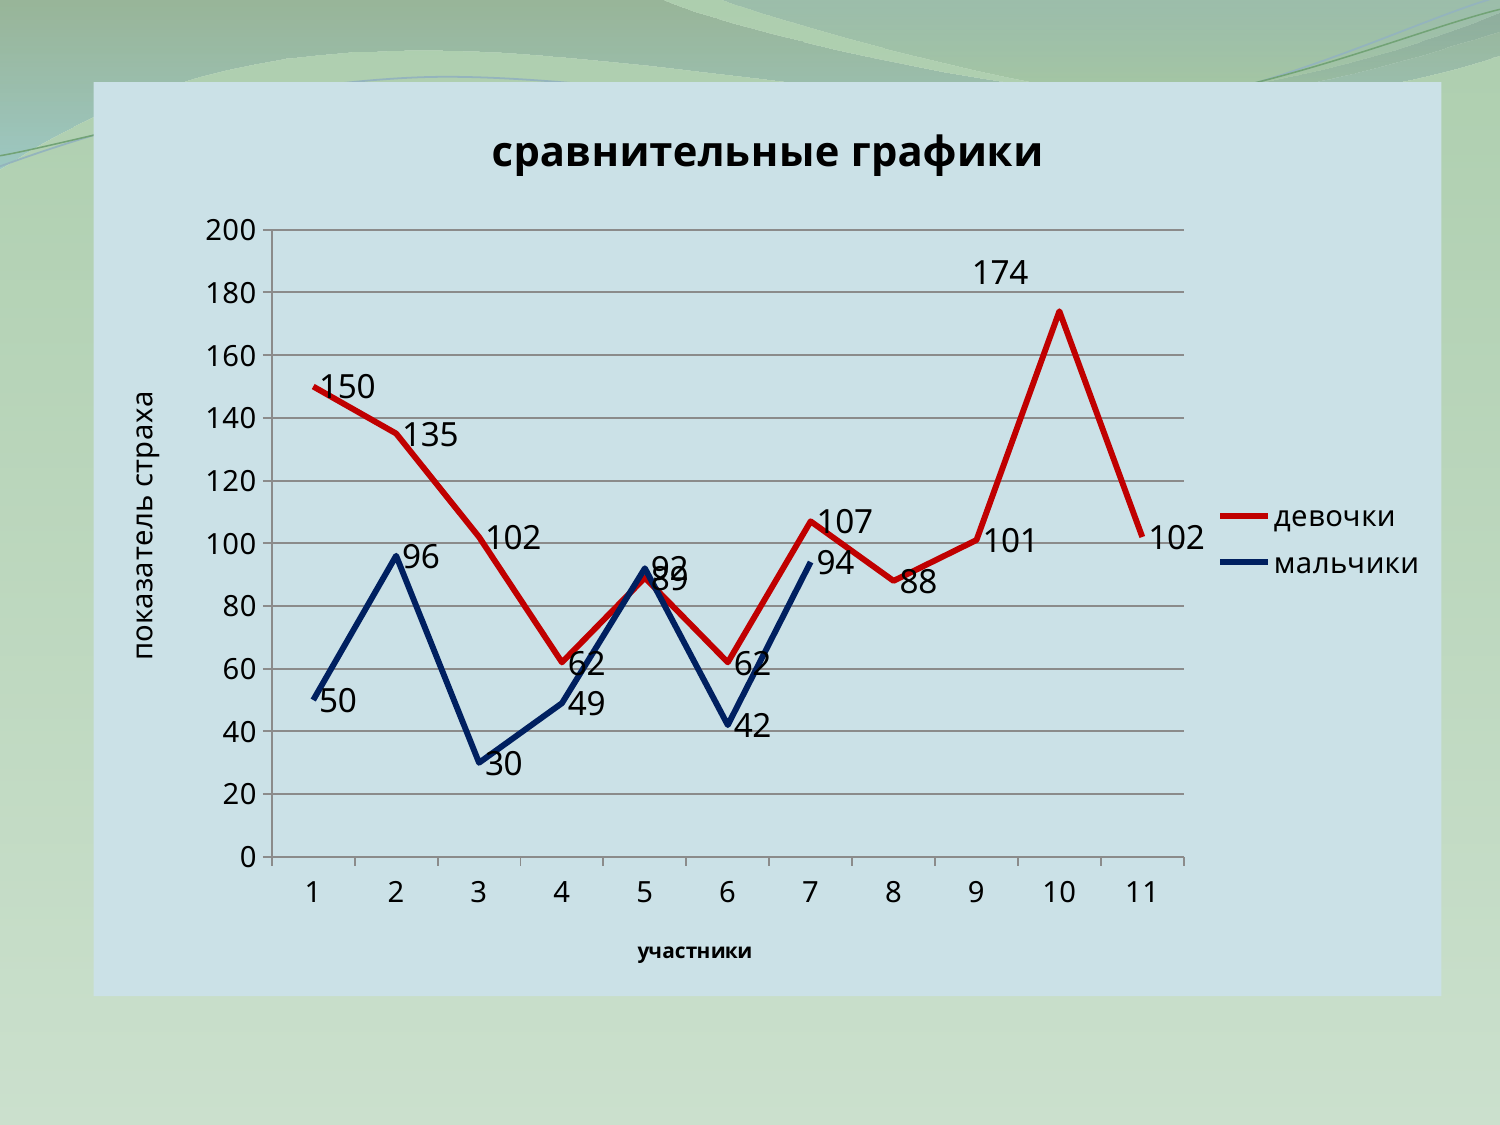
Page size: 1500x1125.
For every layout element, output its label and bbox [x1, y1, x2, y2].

chart [93, 81, 1442, 997]
